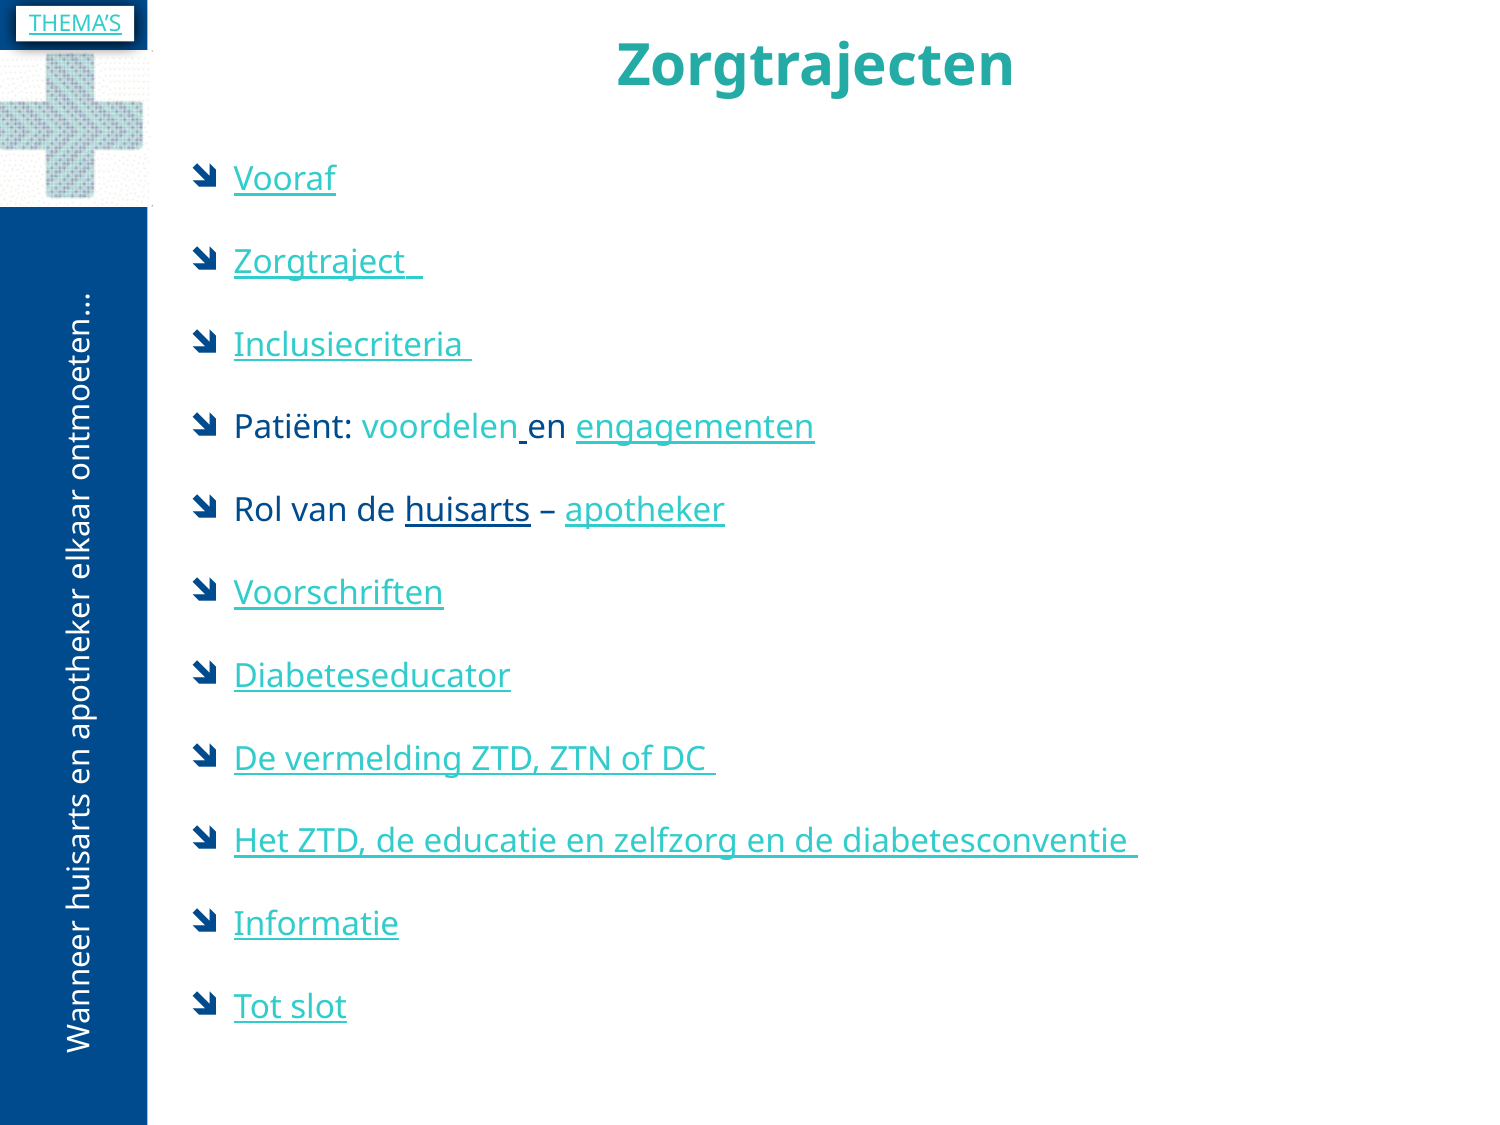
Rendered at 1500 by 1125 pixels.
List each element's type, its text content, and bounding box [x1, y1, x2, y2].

text_box THEMA’S [15, 5, 135, 42]
list Zorgtrajecten [174, 28, 1458, 121]
picture [0, 50, 154, 207]
list Vooraf Zorgtraject Inclusiecriteria Patiënt: voordelen en engagementen Rol van de huisarts – apotheker Voorschriften Diabeteseducator De vermelding ZTD, ZTN of DC Het ZTD, de educatie en zelfzorg en de diabetesconventie Informatie Tot slot [174, 149, 1458, 1093]
